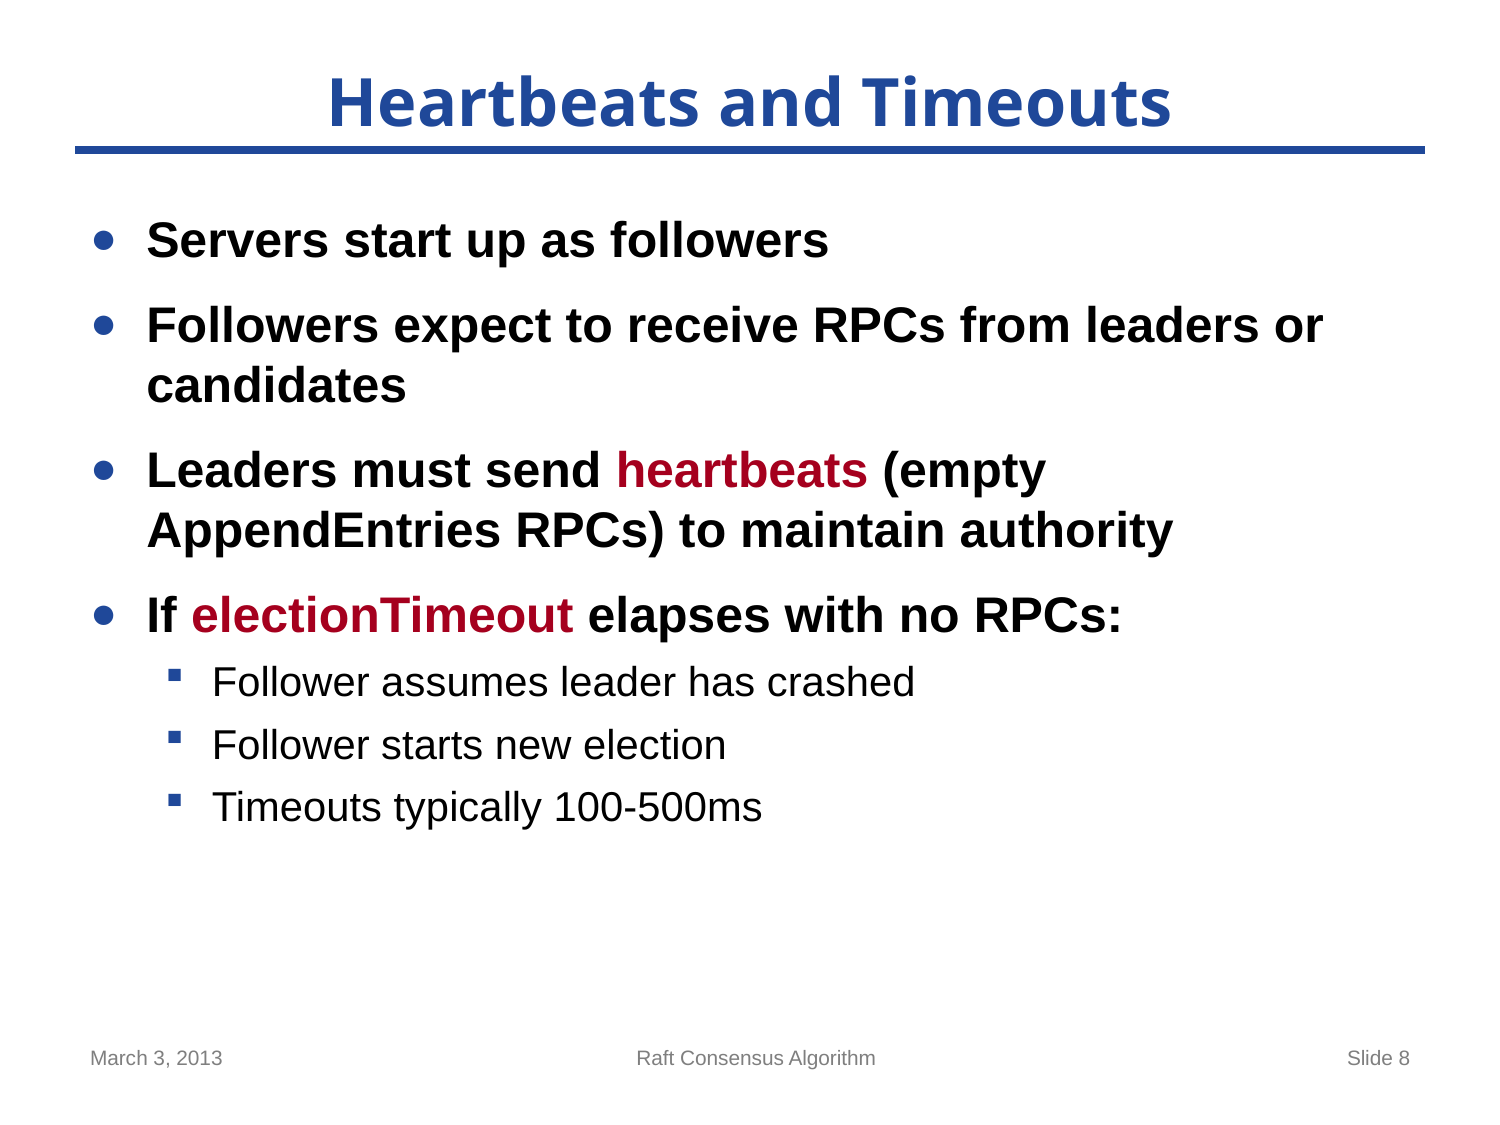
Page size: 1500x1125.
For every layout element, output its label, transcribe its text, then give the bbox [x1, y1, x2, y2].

slide_number Slide 8 [1074, 1037, 1425, 1103]
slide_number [75, 1037, 425, 1103]
title Heartbeats and Timeouts [75, 50, 1425, 150]
footer Raft Consensus Algorithm [474, 1037, 1038, 1103]
list Servers start up as followers Followers expect to receive RPCs from leaders or candidates Leaders must send heartbeats (empty AppendEntries RPCs) to maintain authority If electionTimeout elapses with no RPCs: Follower assumes leader has crashed Follower starts new election Timeouts typically 100-500ms [75, 200, 1425, 1005]
